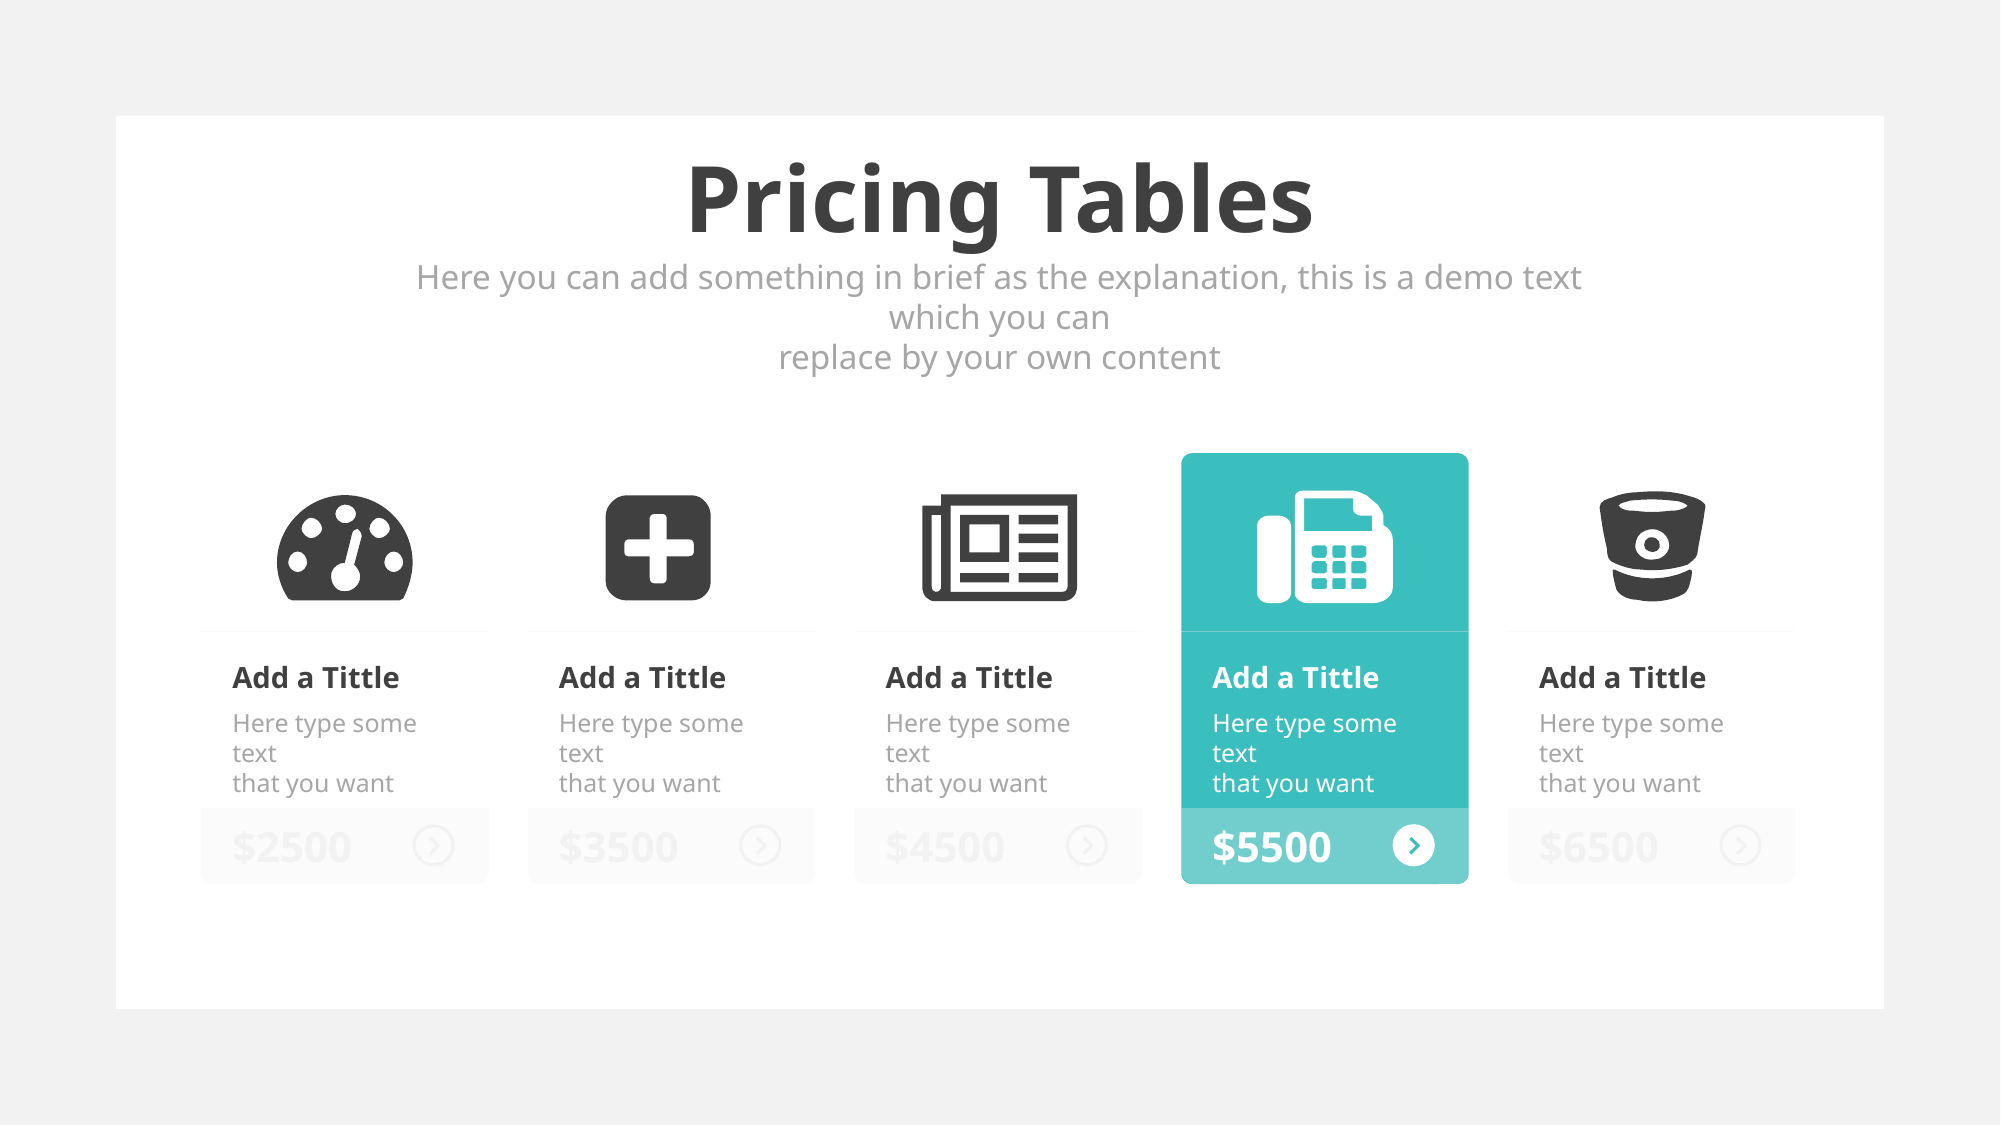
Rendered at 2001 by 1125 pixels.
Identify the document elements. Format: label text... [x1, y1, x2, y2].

text_box Here you can add something in brief as the explanation, this is a demo text which you can replace by your own content [361, 249, 1639, 384]
text_box Pricing Tables [639, 133, 1360, 249]
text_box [201, 453, 489, 885]
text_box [527, 453, 816, 885]
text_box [1507, 453, 1796, 885]
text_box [854, 453, 1142, 885]
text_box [1181, 453, 1469, 885]
